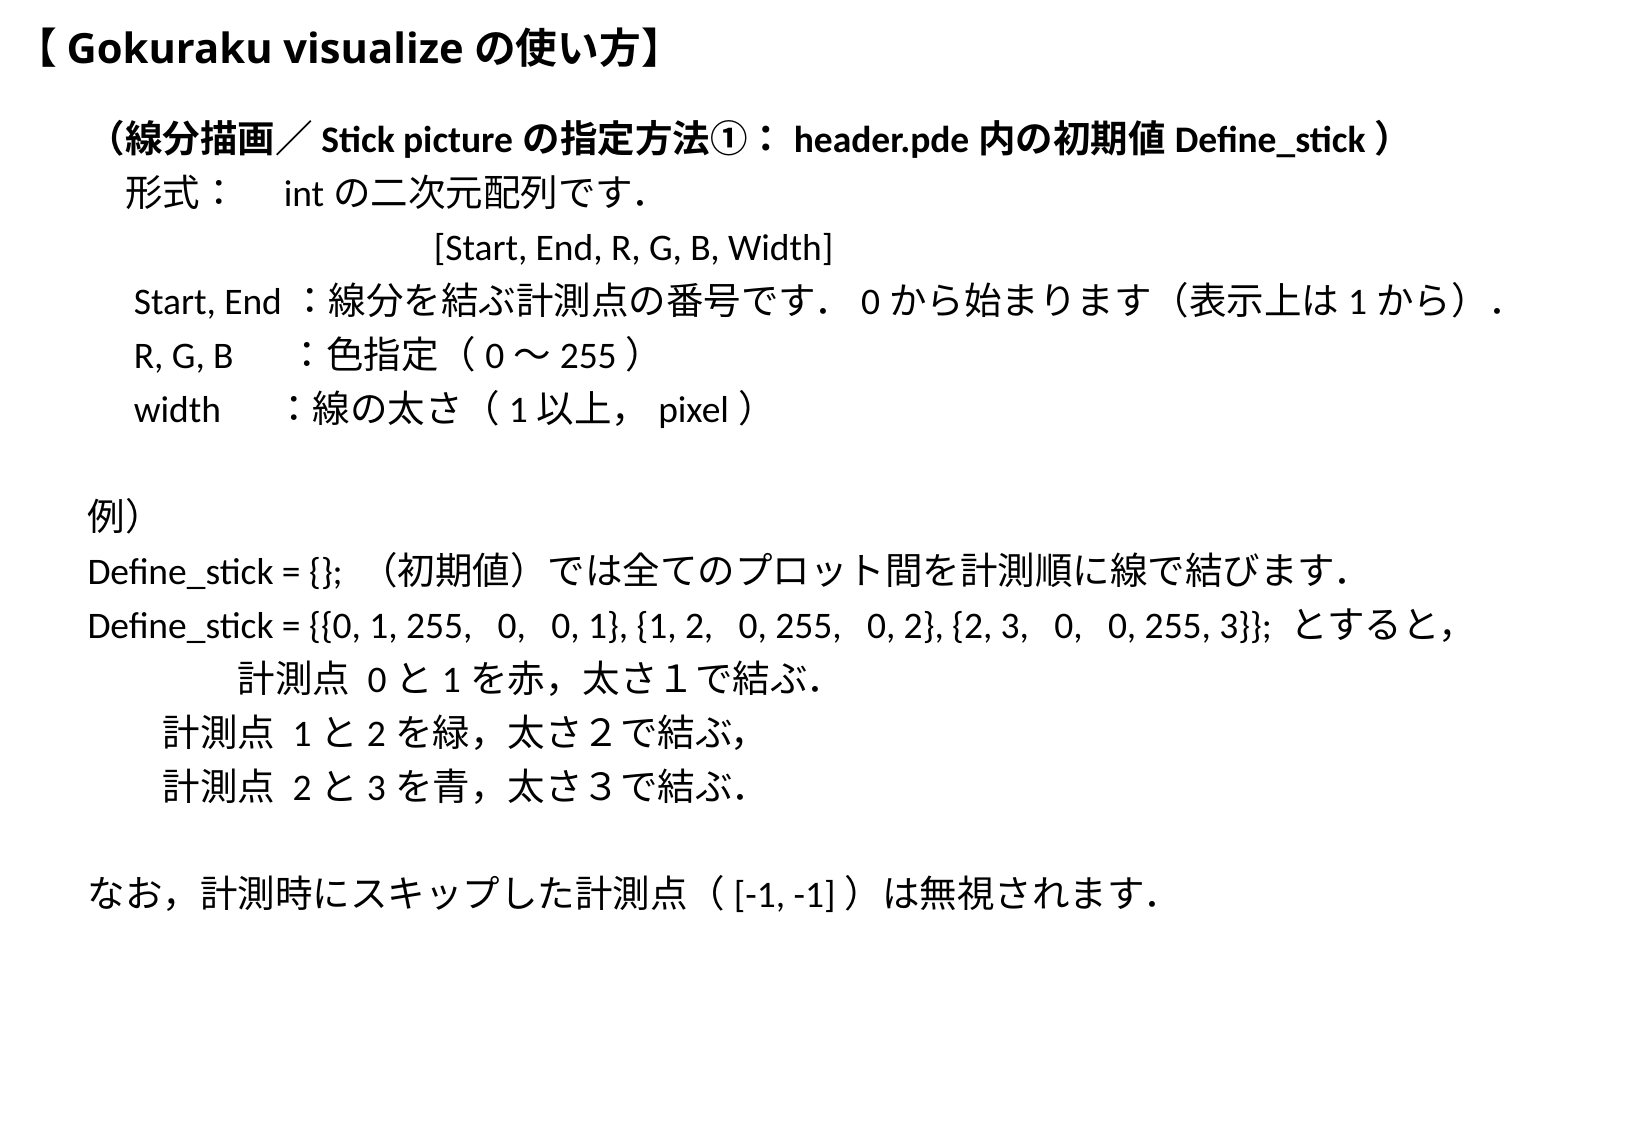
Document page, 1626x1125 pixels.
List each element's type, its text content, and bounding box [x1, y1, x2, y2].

text_box （線分描画／Stick pictureの指定方法①：header.pde内の初期値Define_stick） 形式： intの二次元配列です． [Start, End, R, G, B, Width] Start, End：線分を結ぶ計測点の番号です．0から始まります（表示上は1から）． R, G, B ：色指定（0～255） width ：線の太さ（1以上，pixel） 例） Define_stick = {}; （初期値）では全てのプロット間を計測順に線で結びます． Define_stick = {{0, 1, 255, 0, 0, 1}, {1, 2, 0, 255, 0, 2}, {2, 3, 0, 0, 255, 3}}; とすると， 計測点 0と1を赤，太さ１で結ぶ． 計測点 1と2を緑，太さ２で結ぶ， 計測点 2と3を青，太さ３で結ぶ． なお，計測時にスキップした計測点（[-1, -1]）は無視されます． [72, 98, 1578, 923]
title 【Gokuraku visualizeの使い方】 [0, 0, 1625, 101]
